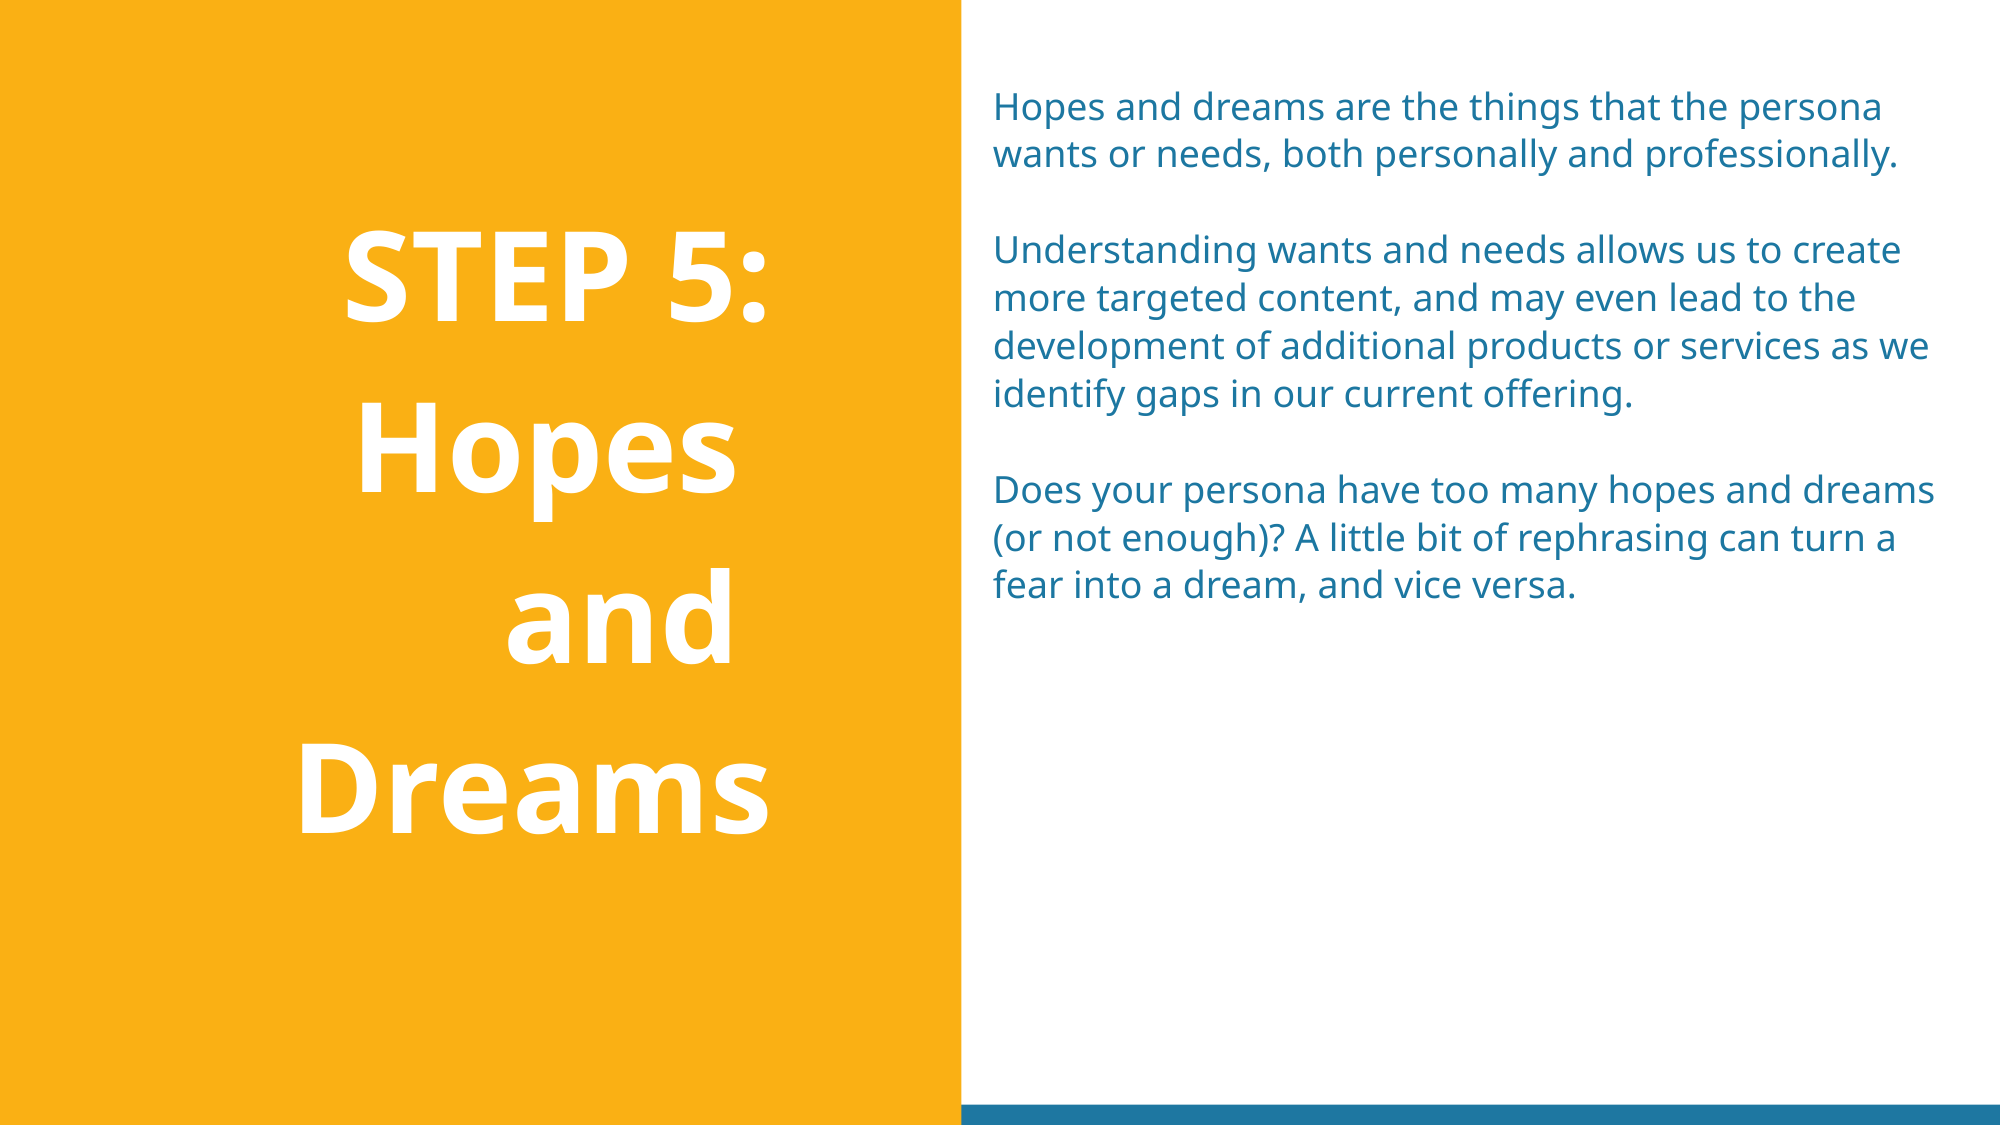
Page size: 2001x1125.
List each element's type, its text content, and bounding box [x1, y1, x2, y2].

text_box Hopes and dreams are the things that the persona wants or needs, both personally and professionally. Understanding wants and needs allows us to create more targeted content, and may even lead to the development of additional products or services as we identify gaps in our current offering. Does your persona have too many hopes and dreams (or not enough)? A little bit of rephrasing can turn a fear into a dream, and vice versa. [978, 72, 1955, 614]
text_box STEP 5: Hopes and Dreams [70, 188, 788, 256]
text_box [0, 0, 962, 1125]
